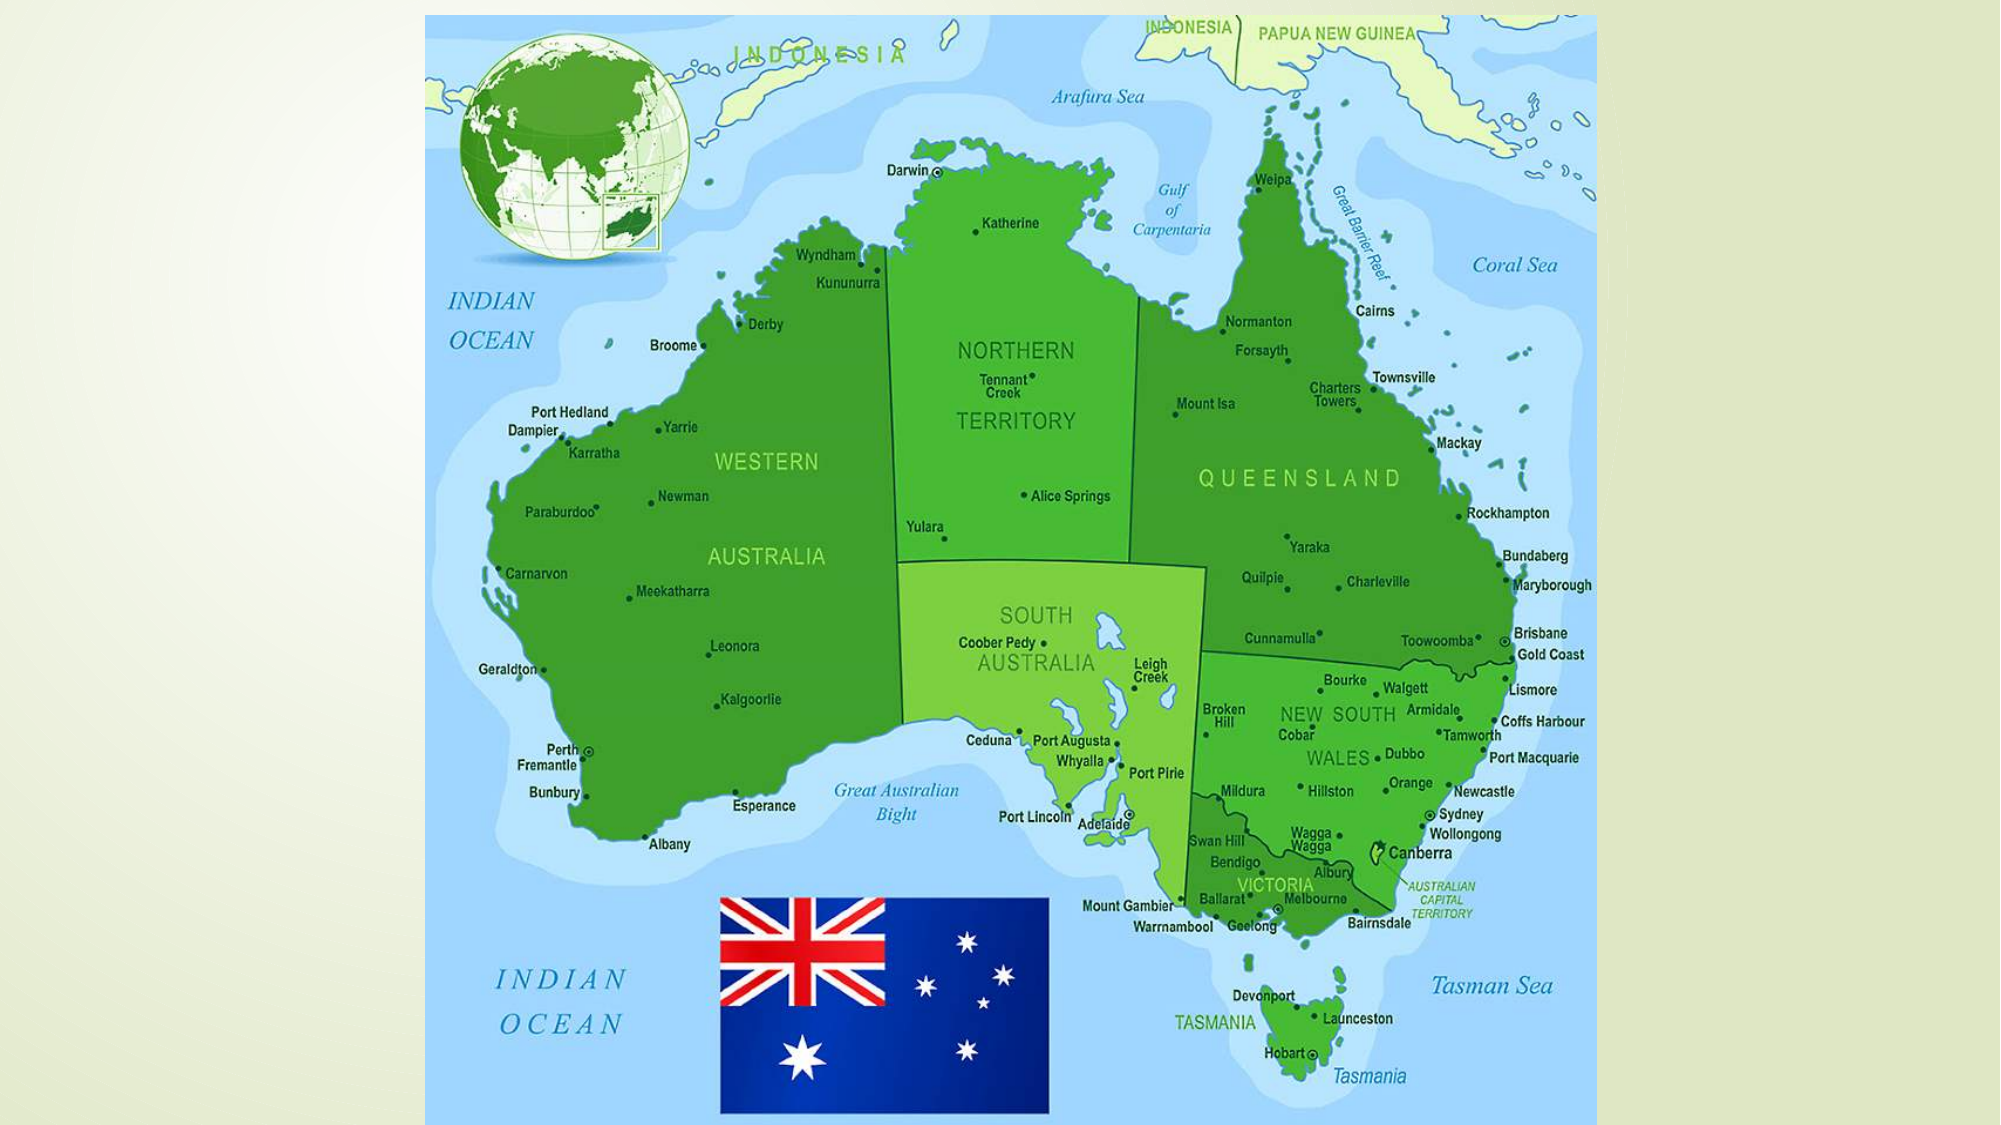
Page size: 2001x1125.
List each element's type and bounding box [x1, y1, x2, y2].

picture [425, 15, 1597, 1125]
